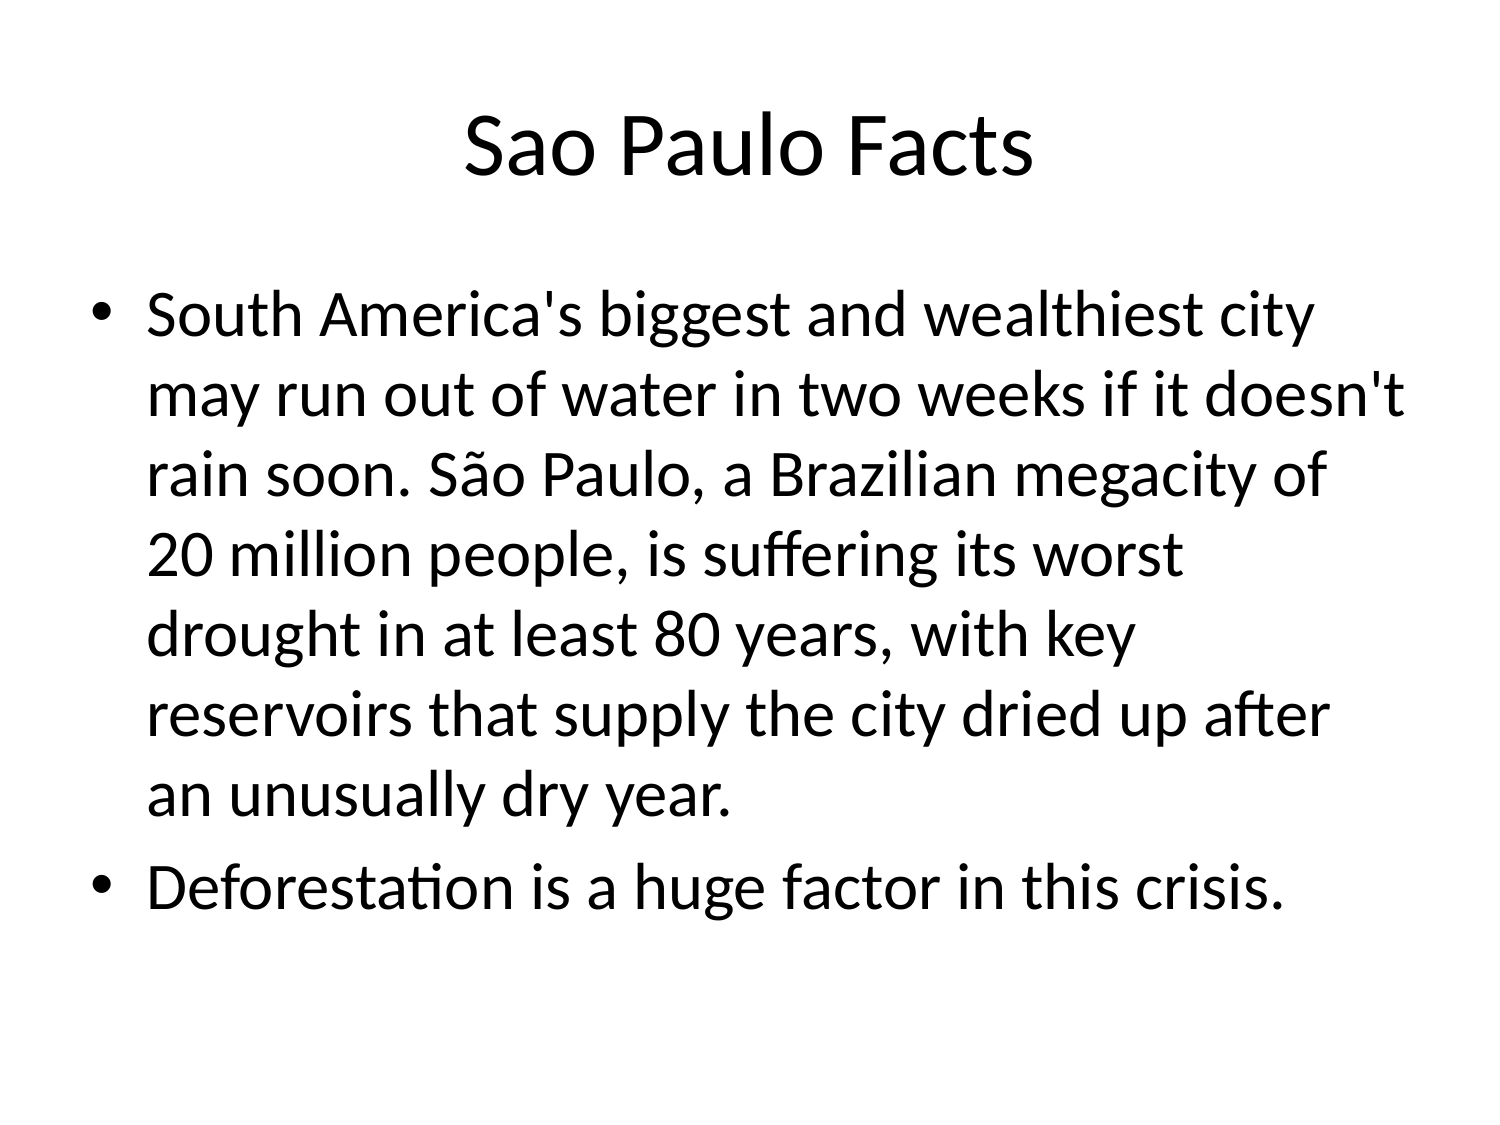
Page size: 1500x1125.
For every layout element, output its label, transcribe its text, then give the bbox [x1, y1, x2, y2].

title Sao Paulo Facts [75, 45, 1425, 233]
list South America's biggest and wealthiest city may run out of water in two weeks if it doesn't rain soon. São Paulo, a Brazilian megacity of 20 million people, is suffering its worst drought in at least 80 years, with key reservoirs that supply the city dried up after an unusually dry year. Deforestation is a huge factor in this crisis. [75, 262, 1425, 1005]
